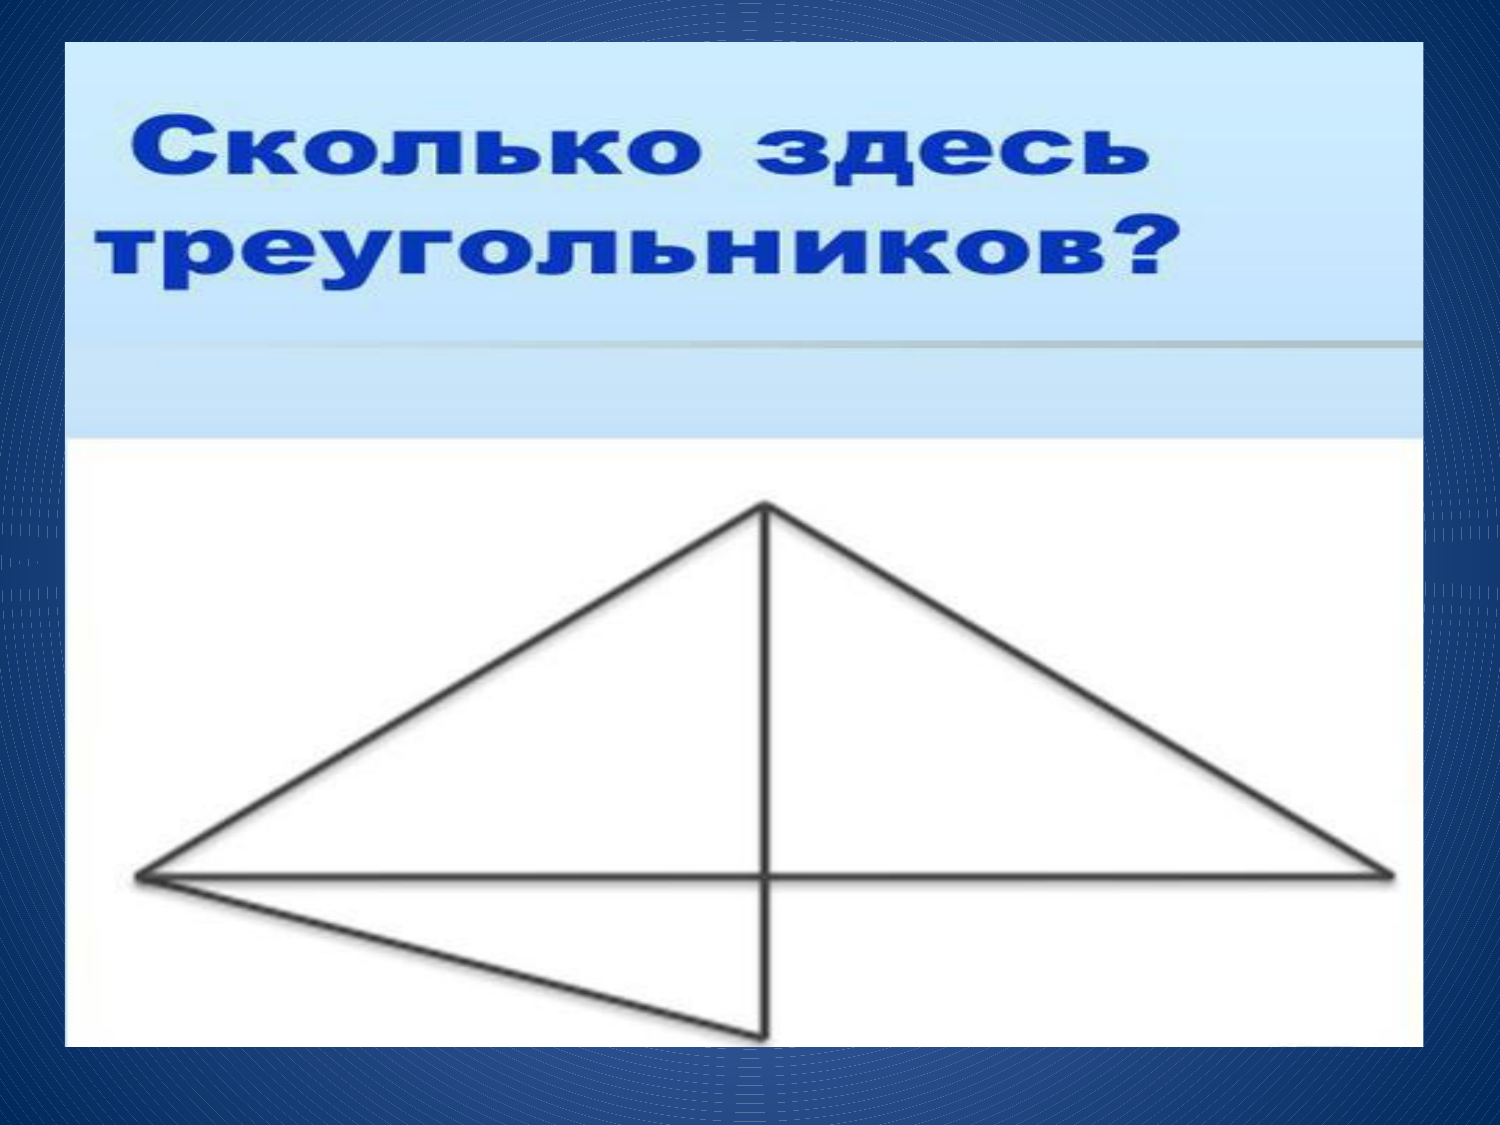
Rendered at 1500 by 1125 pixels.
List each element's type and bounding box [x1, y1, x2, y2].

picture [64, 42, 1424, 1047]
